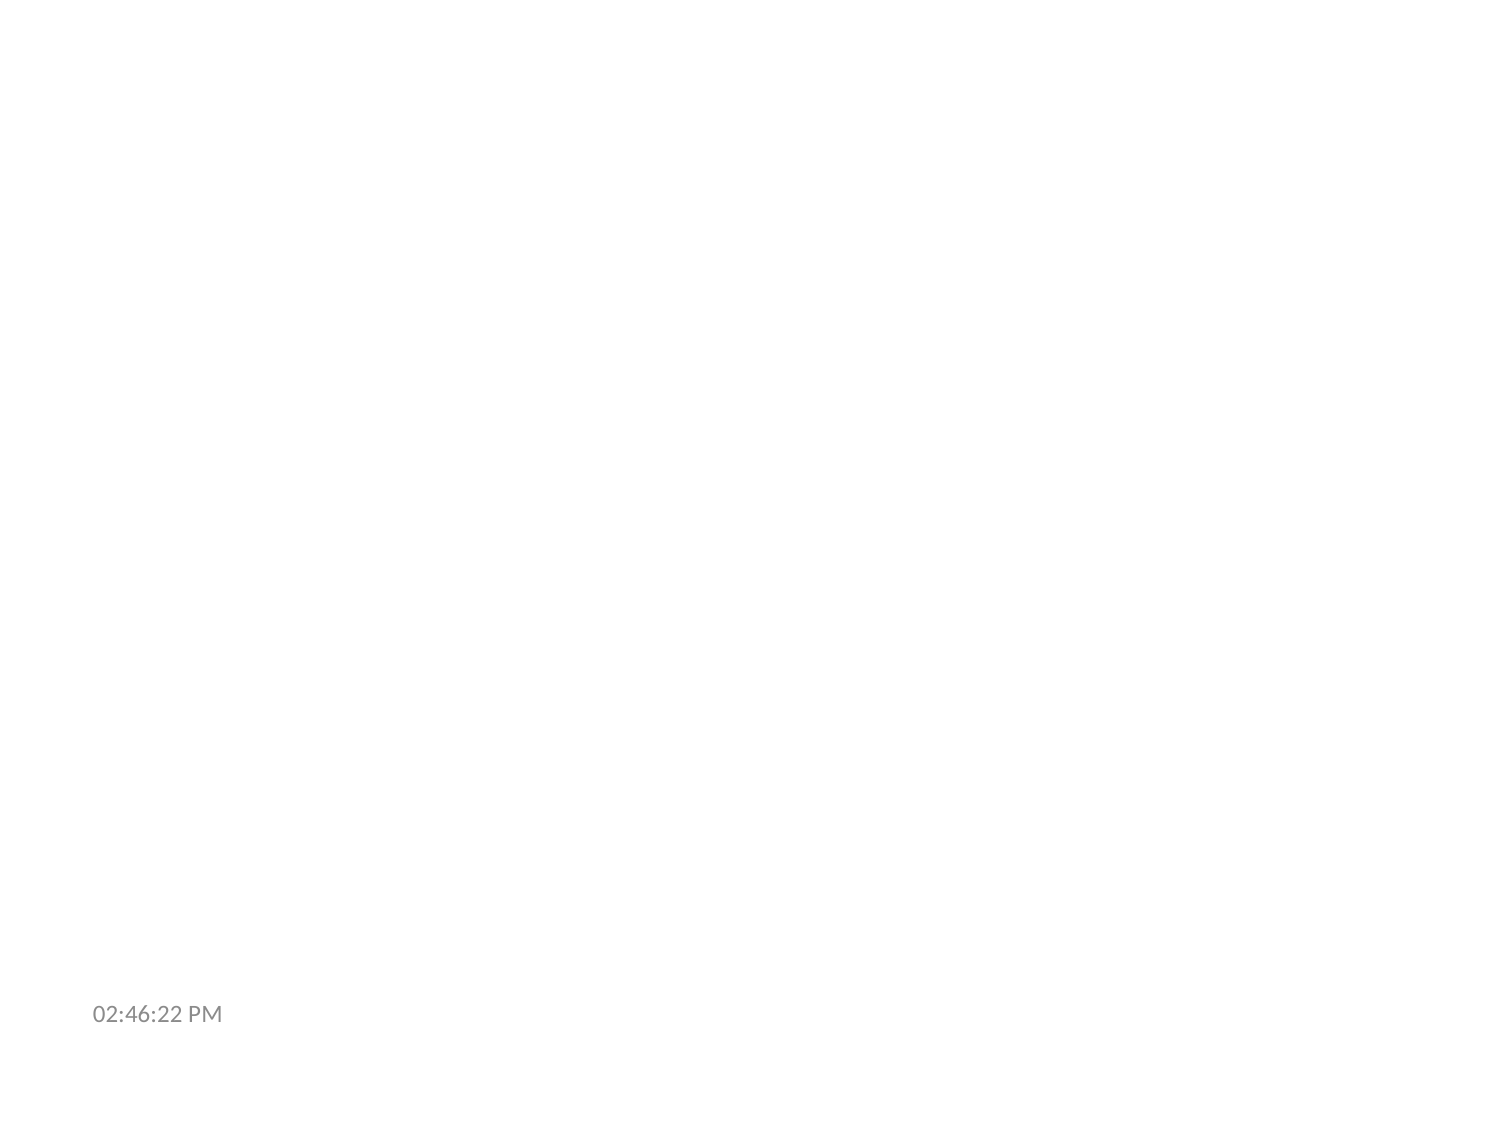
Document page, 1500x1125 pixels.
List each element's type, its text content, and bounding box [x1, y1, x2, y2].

text_box 3:35:09 PM [77, 982, 428, 1043]
